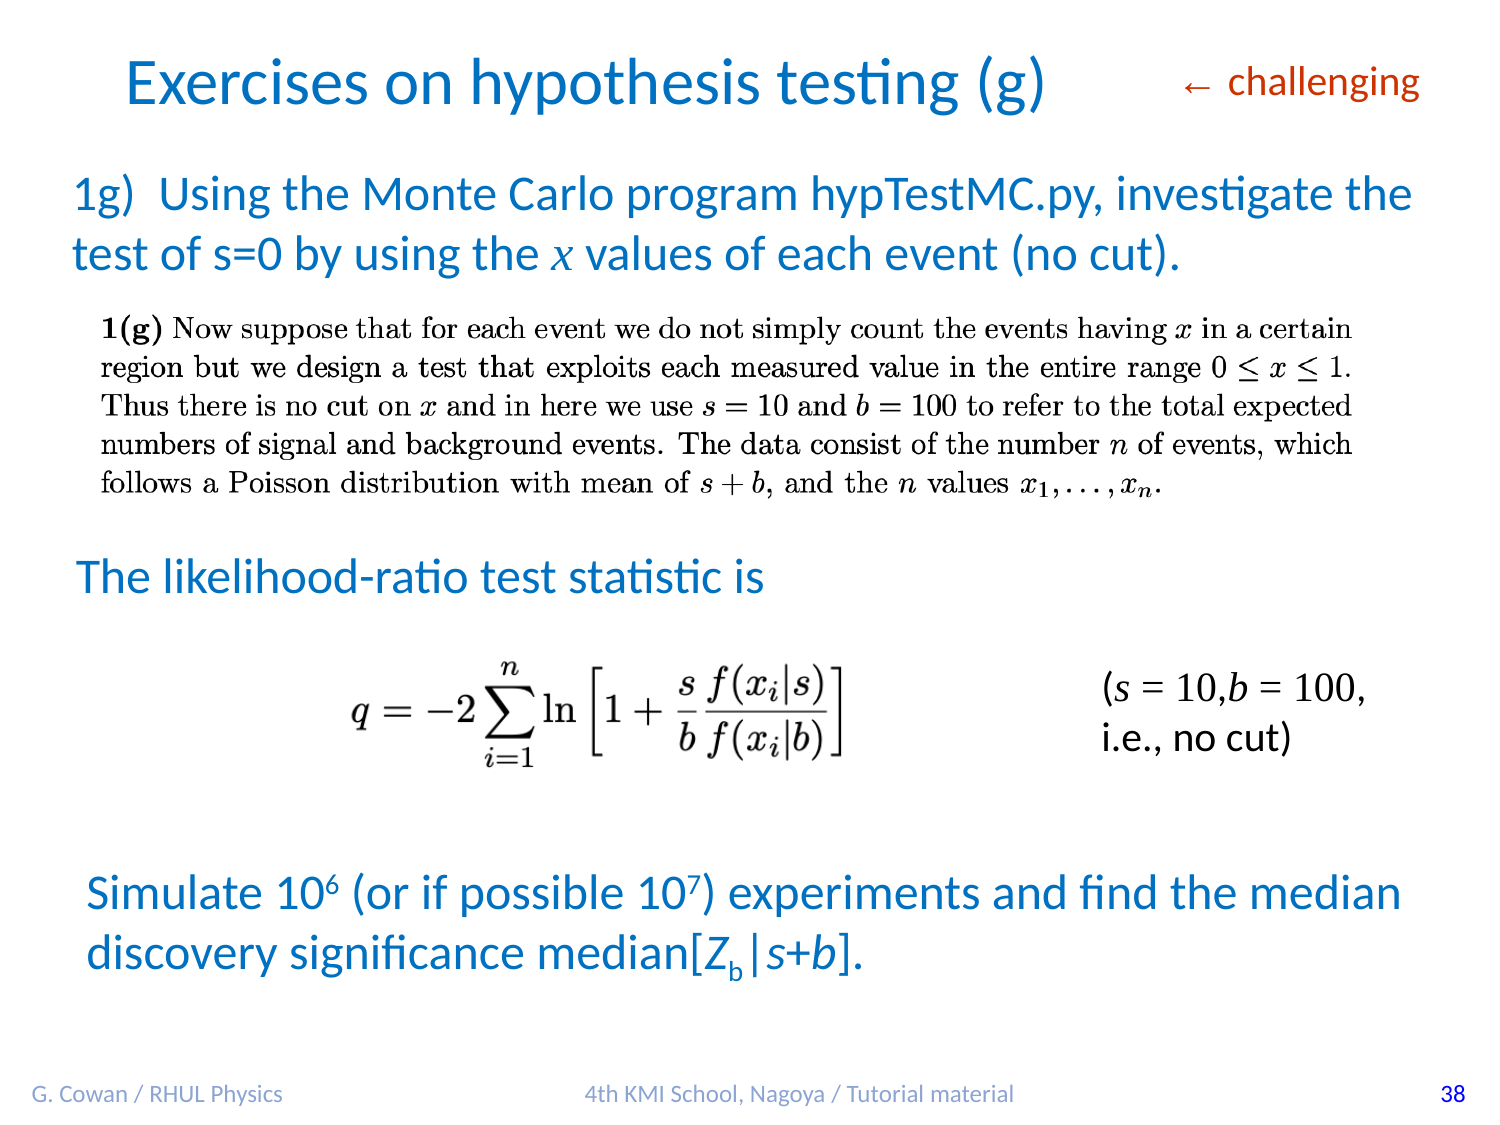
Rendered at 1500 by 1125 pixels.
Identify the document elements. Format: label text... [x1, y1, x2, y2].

text_box Simulate 106 (or if possible 107) experiments and find the median discovery significance median[Zb|s+b]. [71, 851, 1462, 995]
footer 4th KMI School, Nagoya / Tutorial material [338, 1062, 1262, 1123]
picture [88, 301, 1365, 514]
text_box Exercises on hypothesis testing (g) [110, 30, 1064, 126]
text_box 1g) Using the Monte Carlo program hypTestMC.py, investigate the test of s=0 by using the x values of each event (no cut). [57, 153, 1443, 289]
text_box The likelihood-ratio test statistic is [61, 536, 781, 611]
text_box (s = 10,b = 100, i.e., no cut) [1086, 652, 1437, 768]
slide_number 38 [1262, 1062, 1481, 1123]
text_box ← challenging [1161, 45, 1436, 111]
picture [338, 652, 862, 789]
slide_number G. Cowan / RHUL Physics [16, 1062, 338, 1123]
